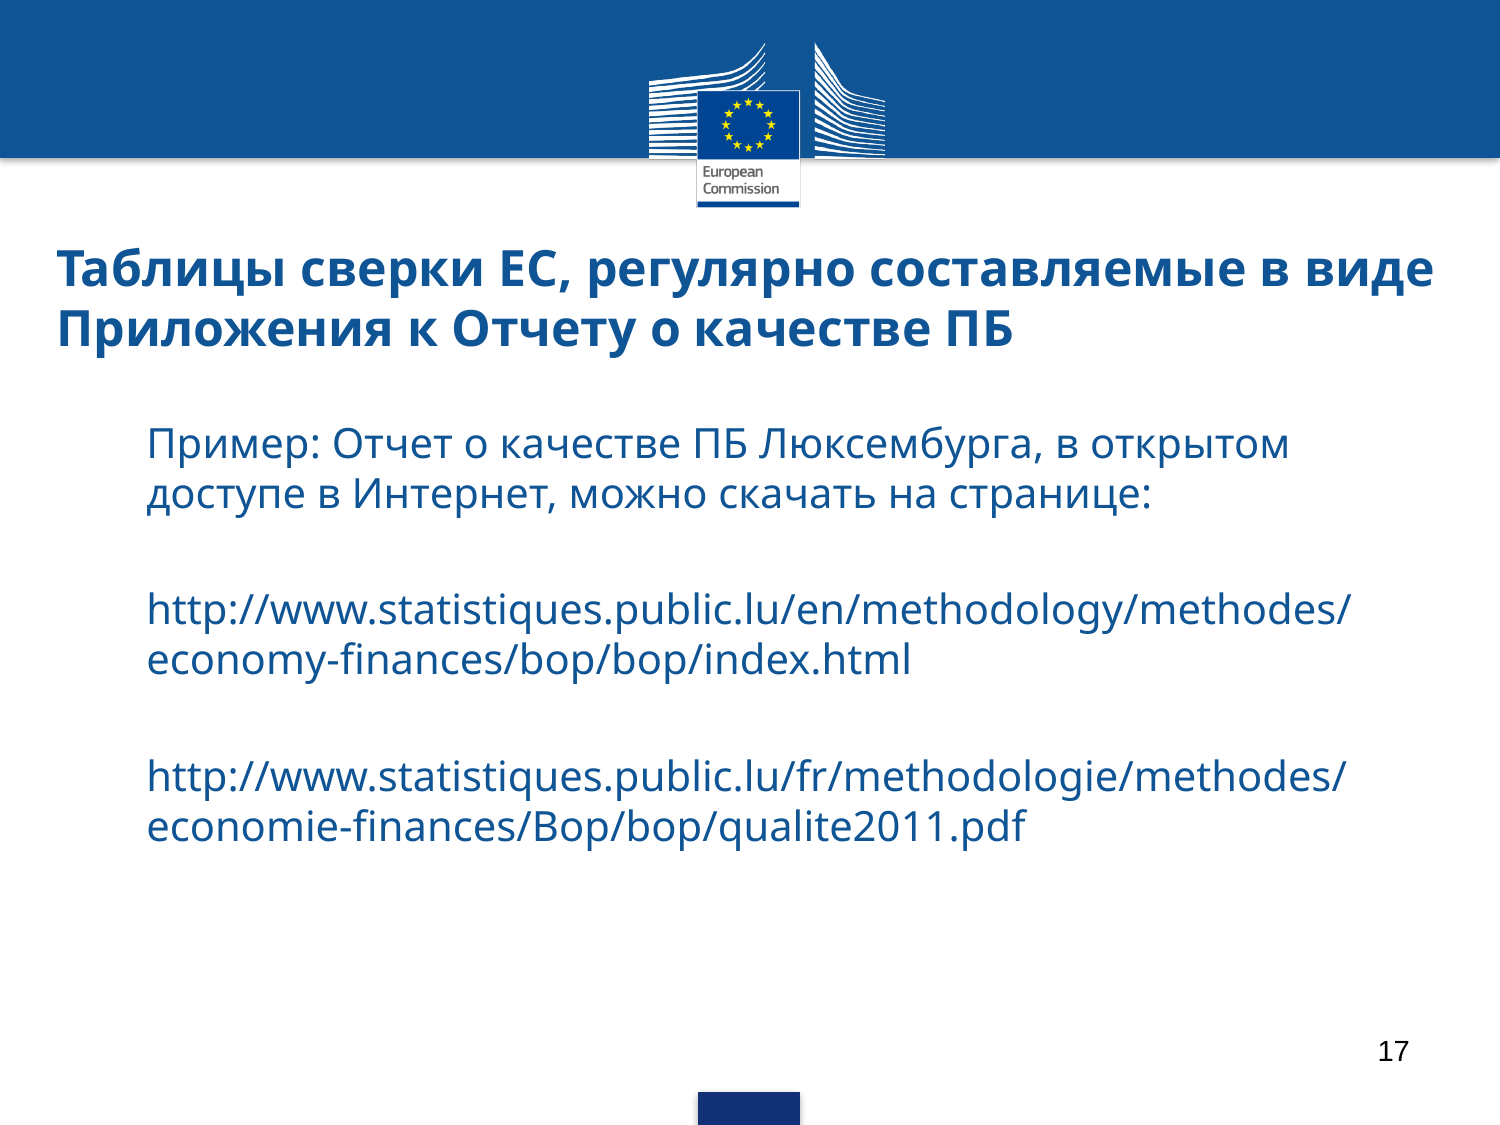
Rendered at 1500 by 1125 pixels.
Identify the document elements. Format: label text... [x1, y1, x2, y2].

title Таблицы сверки ЕС, регулярно составляемые в виде Приложения к Отчету о качестве ПБ [0, 219, 1471, 374]
list Пример: Отчет о качестве ПБ Люксембурга, в открытом доступе в Интернет, можно скачать на странице: http://www.statistiques.public.lu/en/methodology/methodes/economy-finances/bop/bop/index.html http://www.statistiques.public.lu/fr/methodologie/methodes/economie-finances/Bop/bop/qualite2011.pdf [75, 408, 1425, 988]
slide_number 17 [1074, 1024, 1425, 1103]
picture [649, 42, 885, 208]
